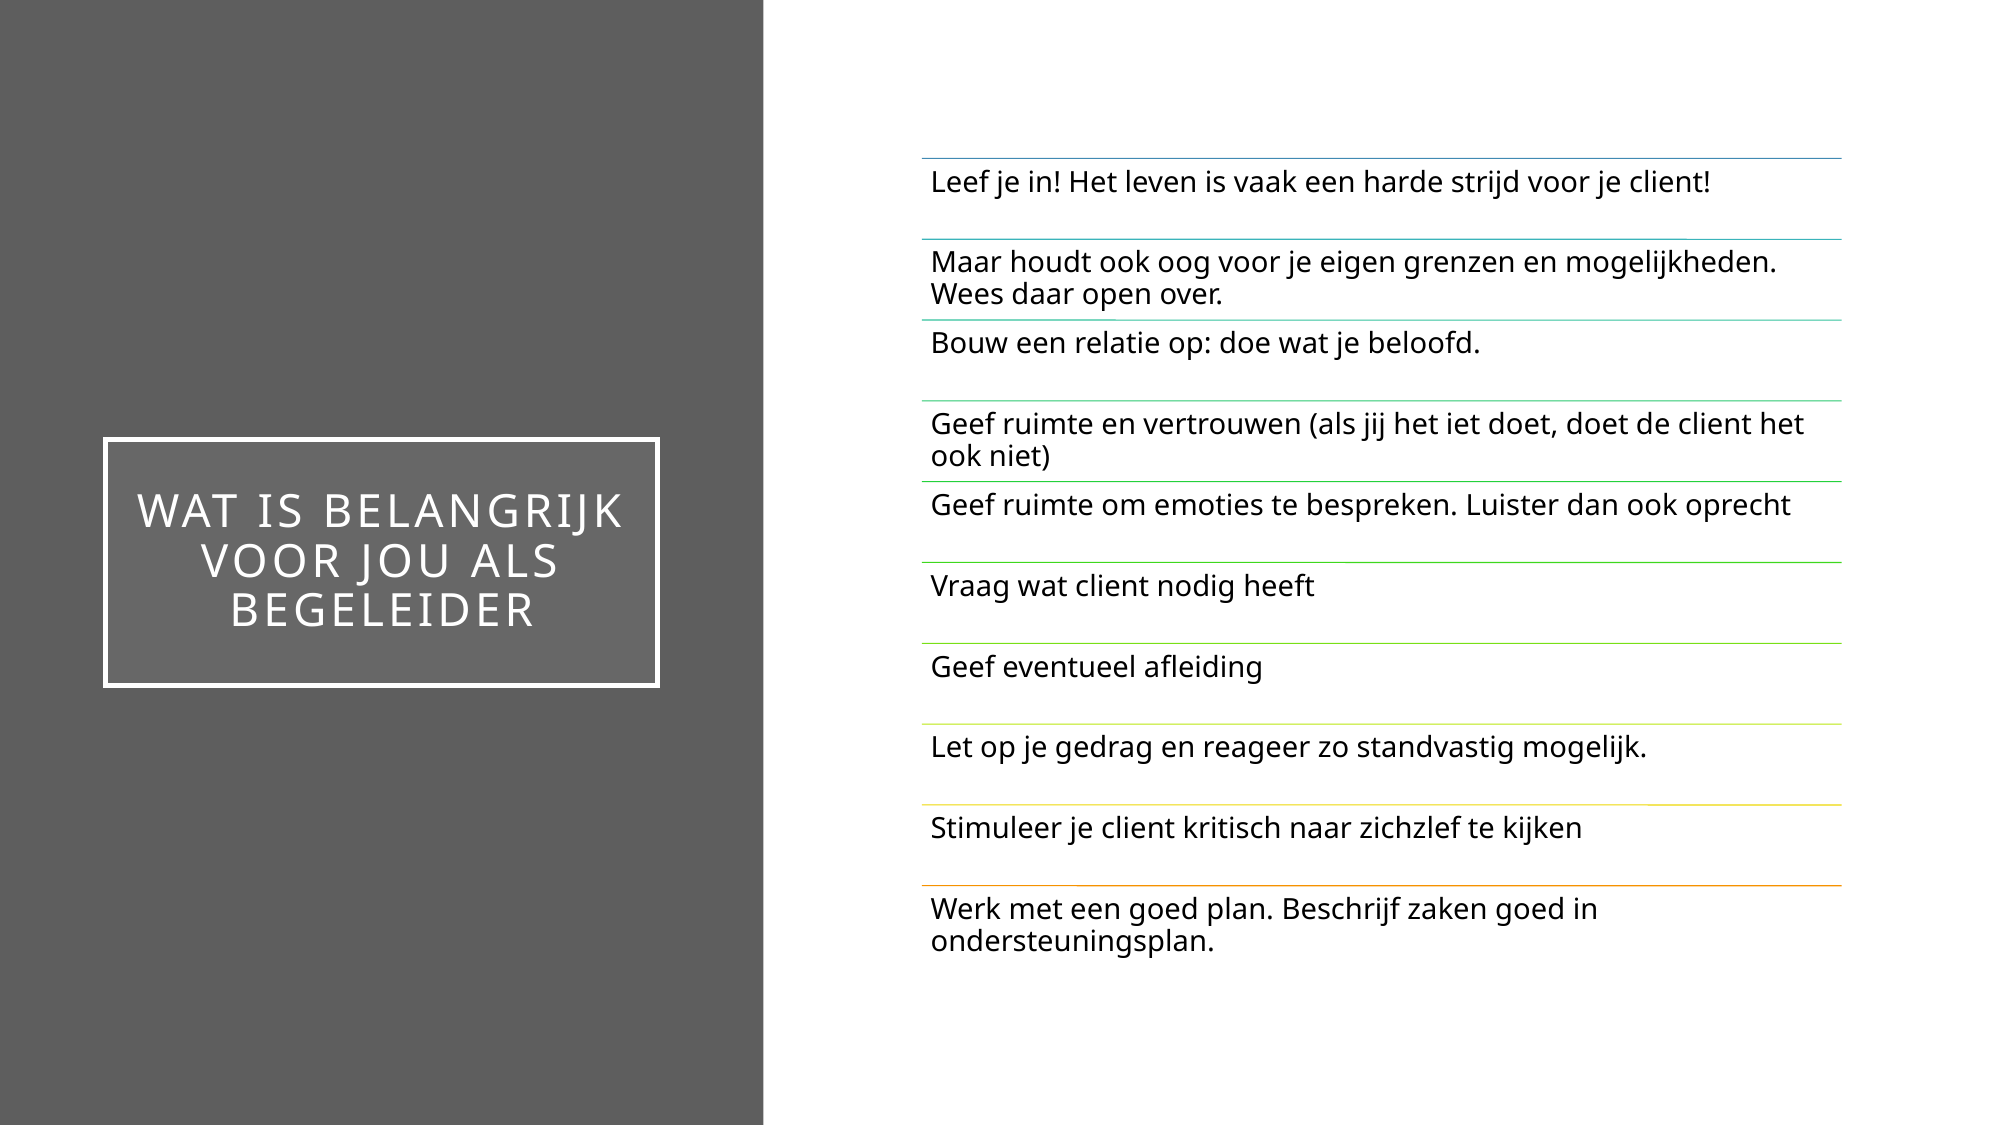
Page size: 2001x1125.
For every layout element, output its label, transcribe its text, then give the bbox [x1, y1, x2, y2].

title Wat is belangrijk voor jou als begeleider [103, 437, 660, 688]
text_box [0, 0, 764, 1125]
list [921, 158, 1842, 967]
text_box [764, 0, 2000, 1125]
